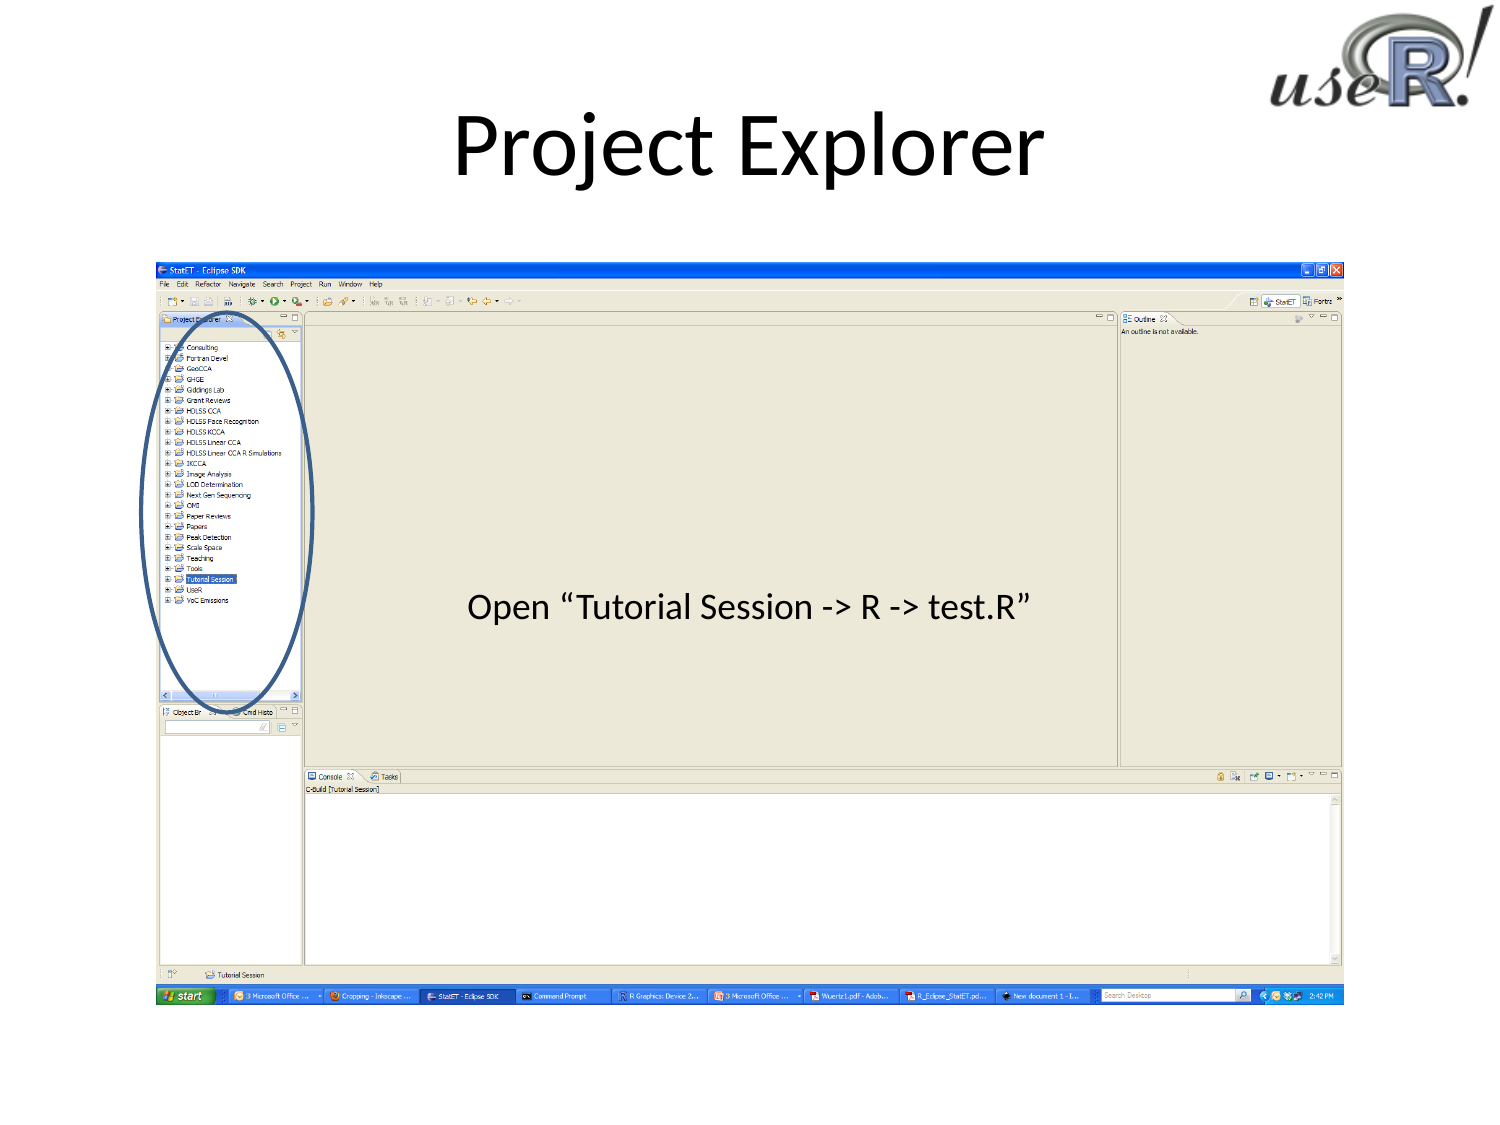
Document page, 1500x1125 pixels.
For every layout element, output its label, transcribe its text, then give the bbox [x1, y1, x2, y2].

picture [1265, 0, 1500, 113]
text_box [138, 414, 150, 611]
title Project Explorer [75, 45, 1425, 233]
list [155, 262, 1345, 1006]
